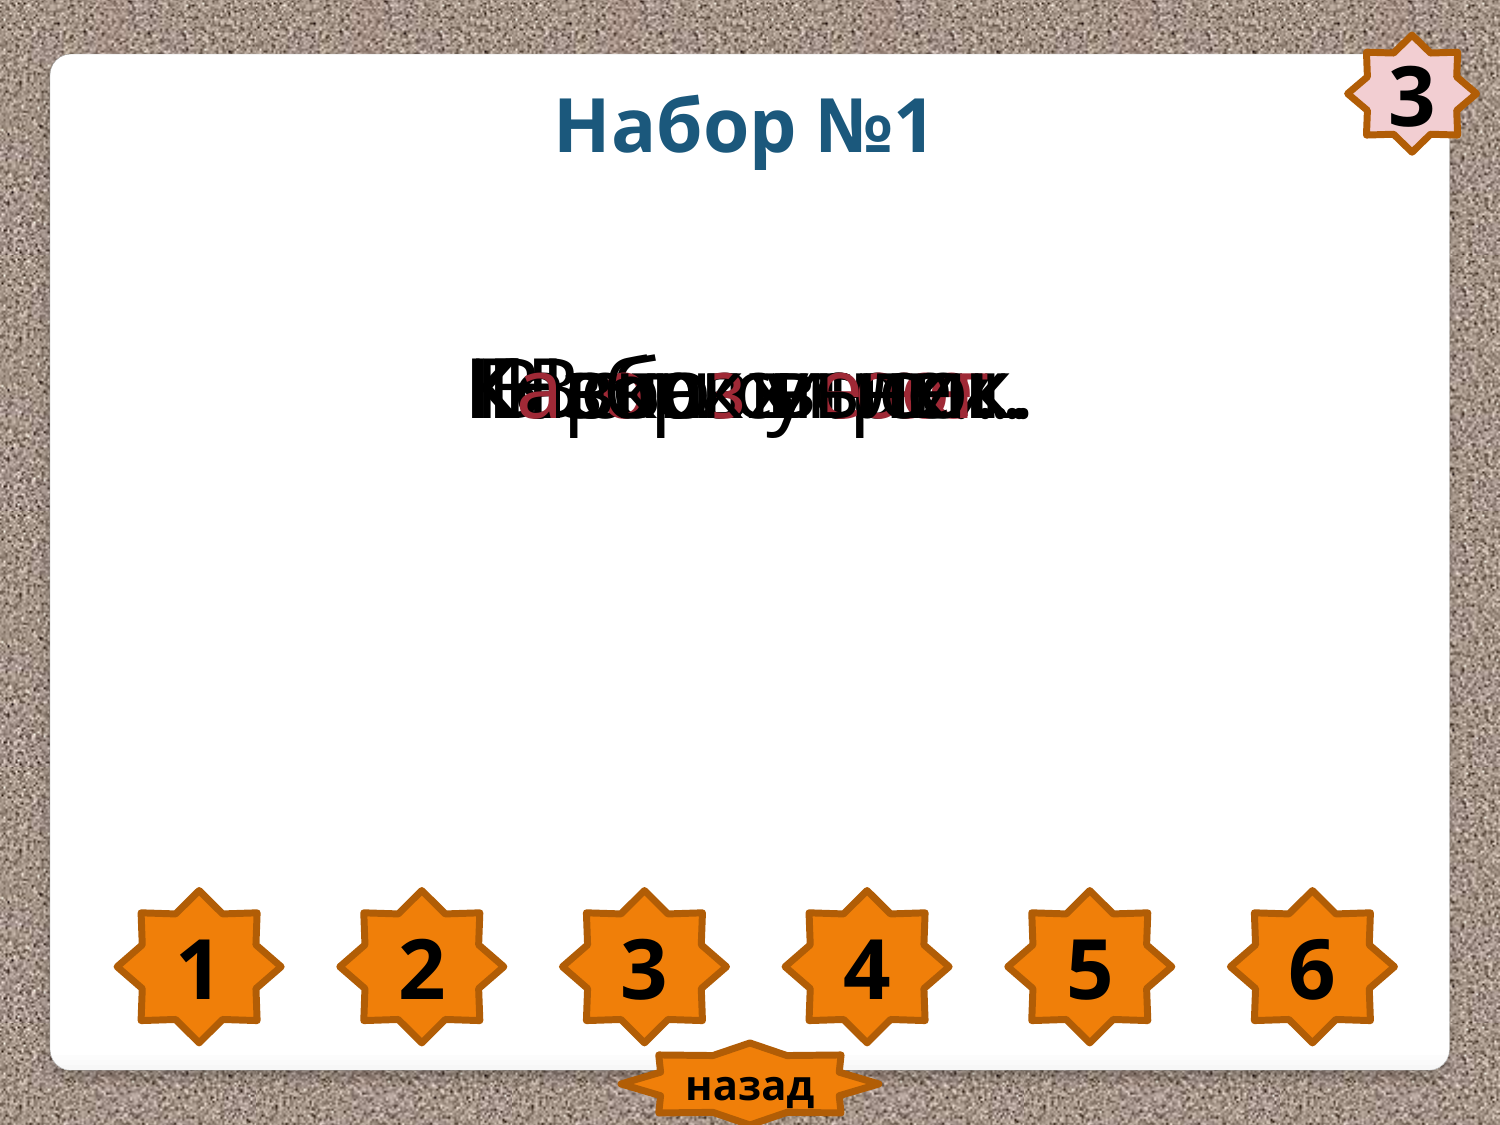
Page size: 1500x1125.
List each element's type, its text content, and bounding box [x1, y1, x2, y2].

text_box Набор №1 [538, 70, 953, 176]
text_box назад [617, 1039, 883, 1125]
picture [0, 0, 1500, 1125]
text_box 3 [1344, 31, 1481, 156]
text_box 2 [336, 887, 508, 1047]
text_box 6 [1226, 887, 1398, 1047]
text_box 4 [781, 887, 953, 1047]
text_box Казбек высок. [163, 328, 1336, 443]
text_box 3 [558, 887, 730, 1047]
text_box 1 [113, 887, 285, 1047]
text_box 5 [1004, 887, 1176, 1047]
